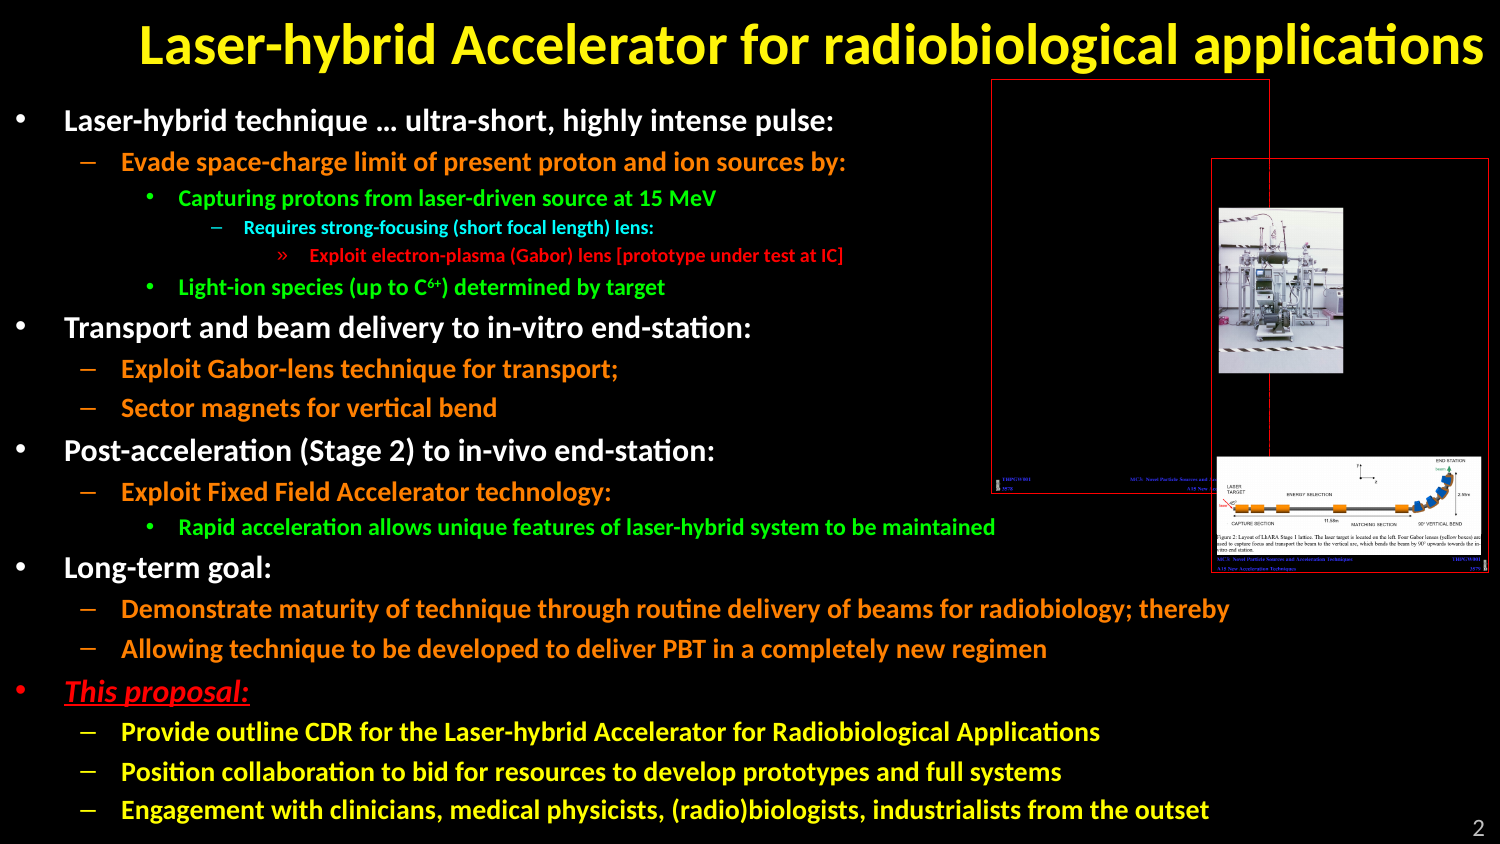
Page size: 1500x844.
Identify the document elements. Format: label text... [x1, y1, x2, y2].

slide_number 2 [1149, 808, 1500, 844]
list Laser-hybrid technique … ultra-short, highly intense pulse: Evade space-charge limit of present proton and ion sources by: Capturing protons from laser-driven source at 15 MeV Requires strong-focusing (short focal length) lens: Exploit electron-plasma (Gabor) lens [prototype under test at IC] Light-ion species (up to C6+) determined by target Transport and beam delivery to in-vitro end-station: Exploit Gabor-lens technique for transport; Sector magnets for vertical bend Post-acceleration (Stage 2) to in-vivo end-station: Exploit Fixed Field Accelerator technology: Rapid acceleration allows unique features of laser-hybrid system to be maintained Long-term goal: Demonstrate maturity of technique through routine delivery of beams for radiobiology; thereby Allowing technique to be developed to deliver PBT in a completely new regimen This proposal: Provide outline CDR for the Laser-hybrid Accelerator for Radiobiological Applications Position collaboration to bid for resources to develop prototypes and full systems Engagement with clinicians, medical physicists, (radio)biologists, industrialists from the outset [0, 92, 1500, 844]
title Laser-hybrid Accelerator for radiobiological applications [0, 0, 1500, 83]
picture [991, 79, 1490, 574]
